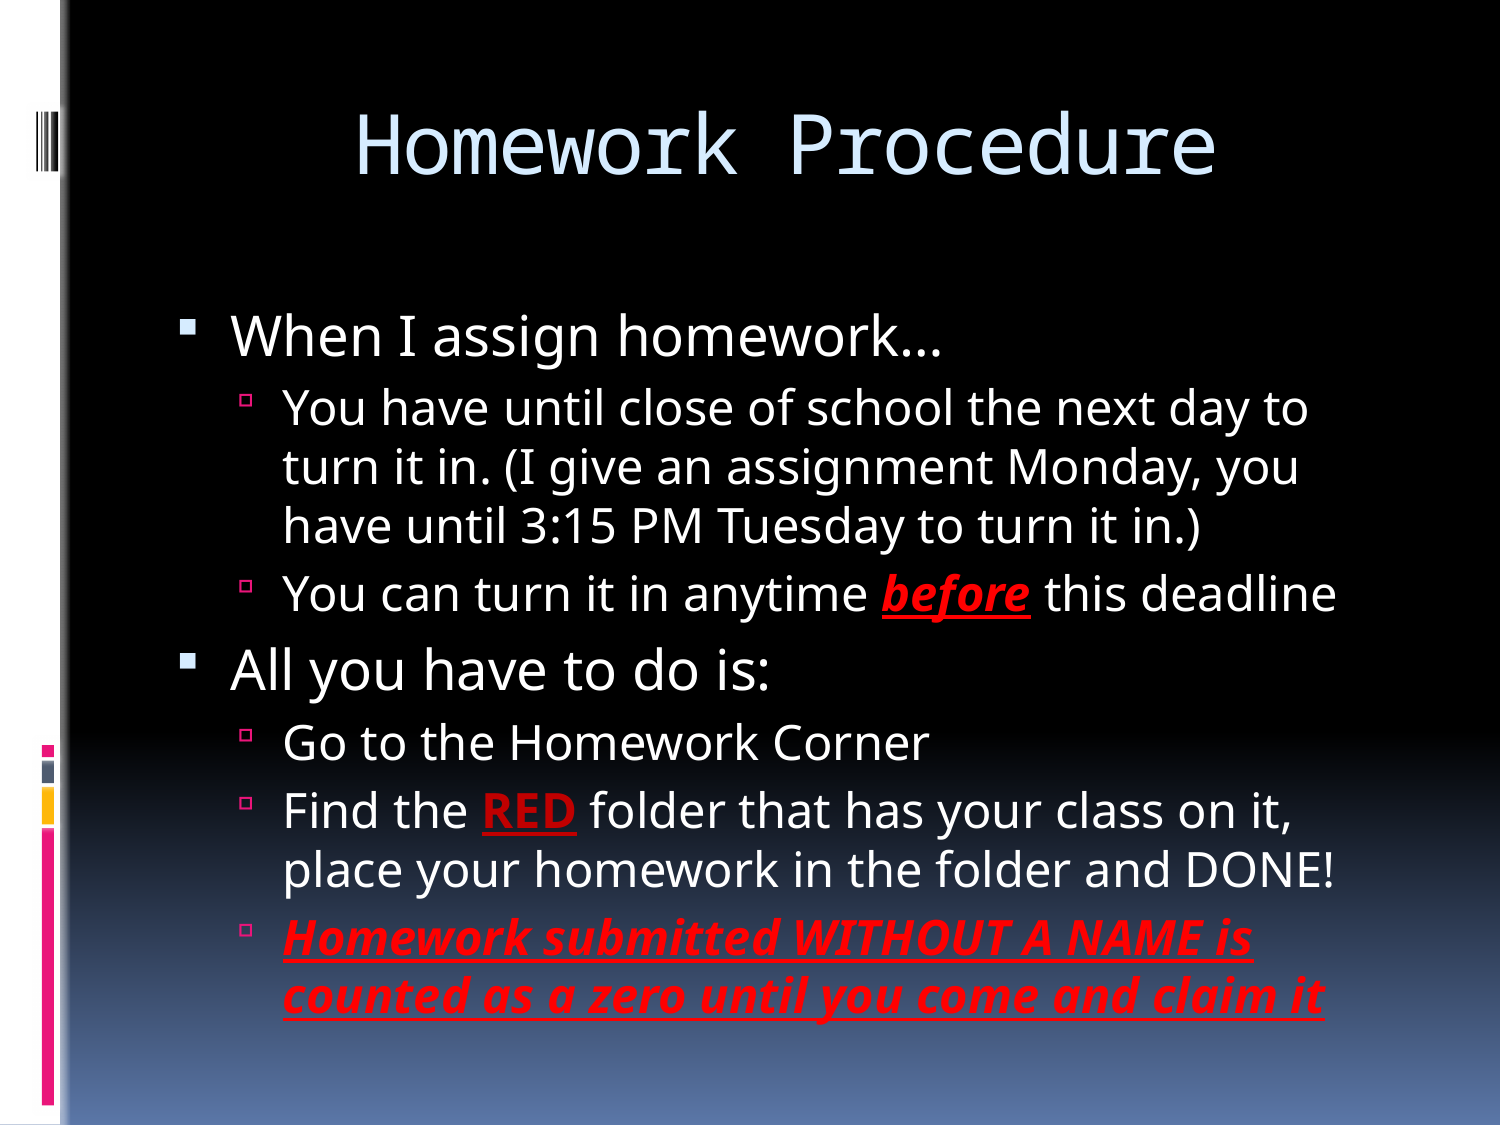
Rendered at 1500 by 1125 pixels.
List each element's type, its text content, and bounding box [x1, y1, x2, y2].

title Homework Procedure [150, 83, 1425, 234]
list When I assign homework… You have until close of school the next day to turn it in. (I give an assignment Monday, you have until 3:15 PM Tuesday to turn it in.) You can turn it in anytime before this deadline All you have to do is: Go to the Homework Corner Find the RED folder that has your class on it, place your homework in the folder and DONE! Homework submitted WITHOUT A NAME is counted as a zero until you come and claim it [150, 292, 1425, 1043]
